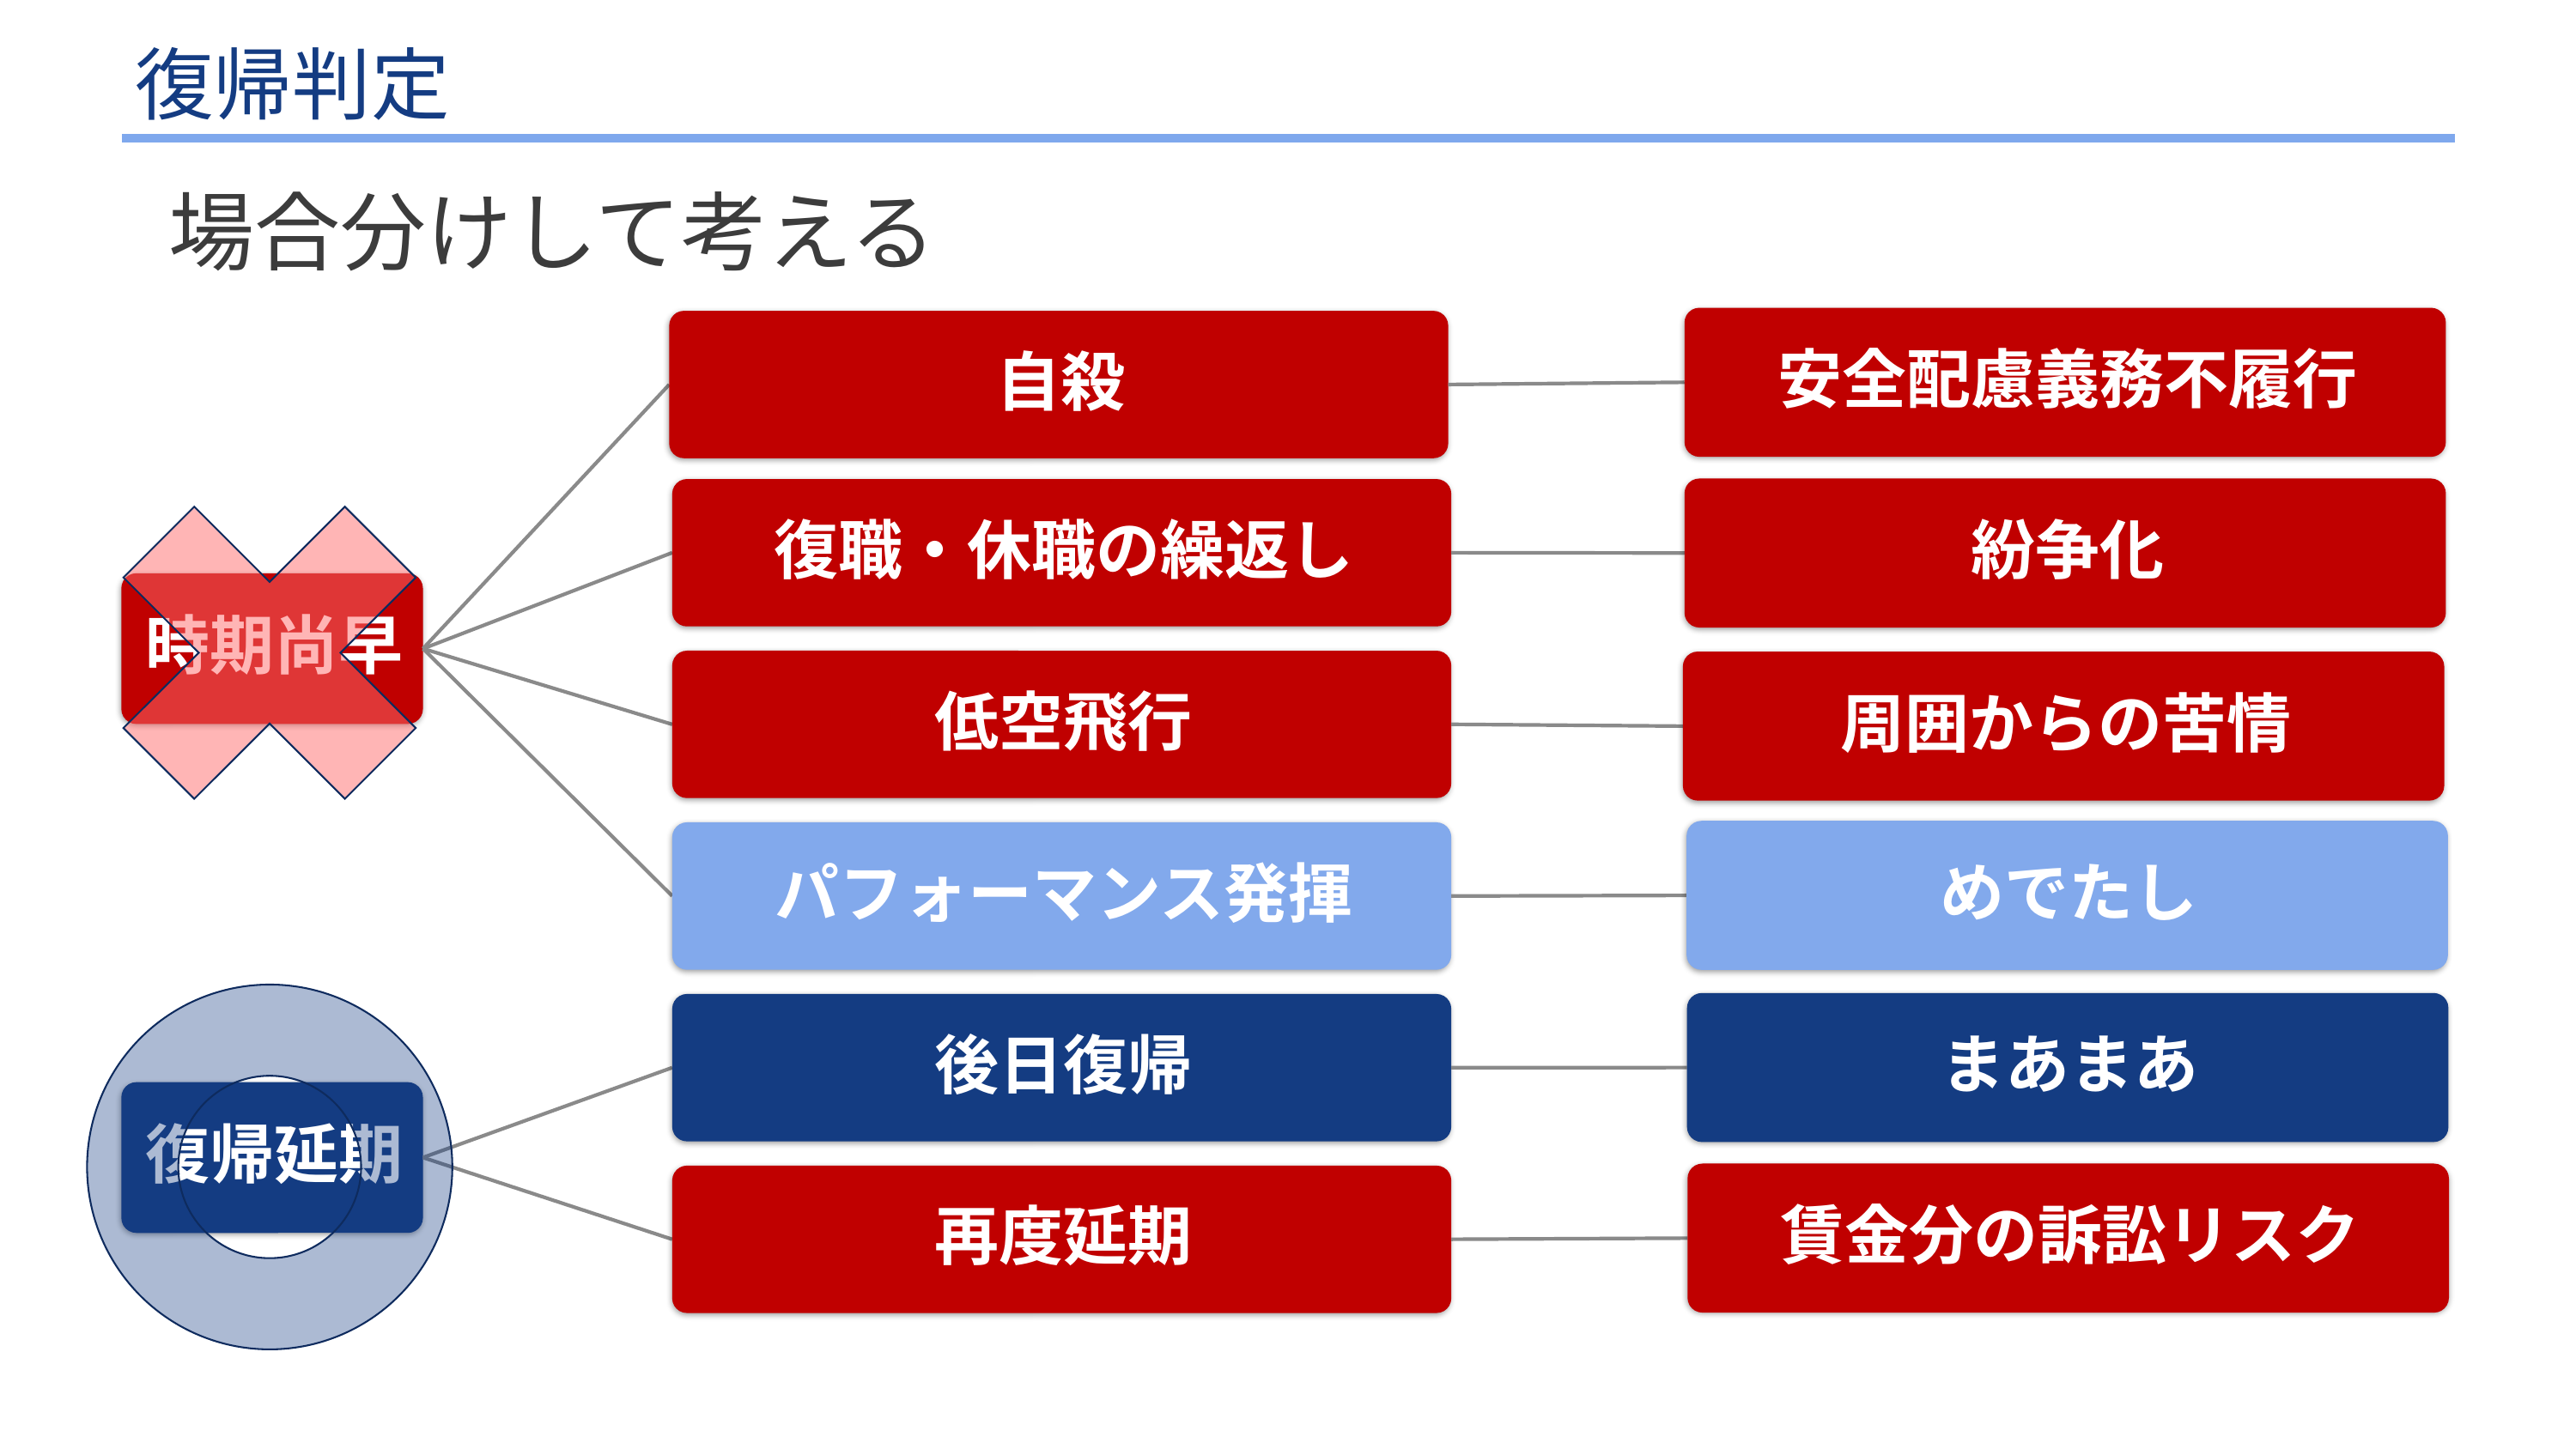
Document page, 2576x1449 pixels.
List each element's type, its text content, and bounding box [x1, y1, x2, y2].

text_box [87, 1071, 114, 1263]
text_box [121, 307, 2460, 1317]
list 場合分けして考える [124, 171, 2456, 305]
title 復帰判定 [122, 39, 2454, 139]
text_box [180, 1326, 359, 1349]
